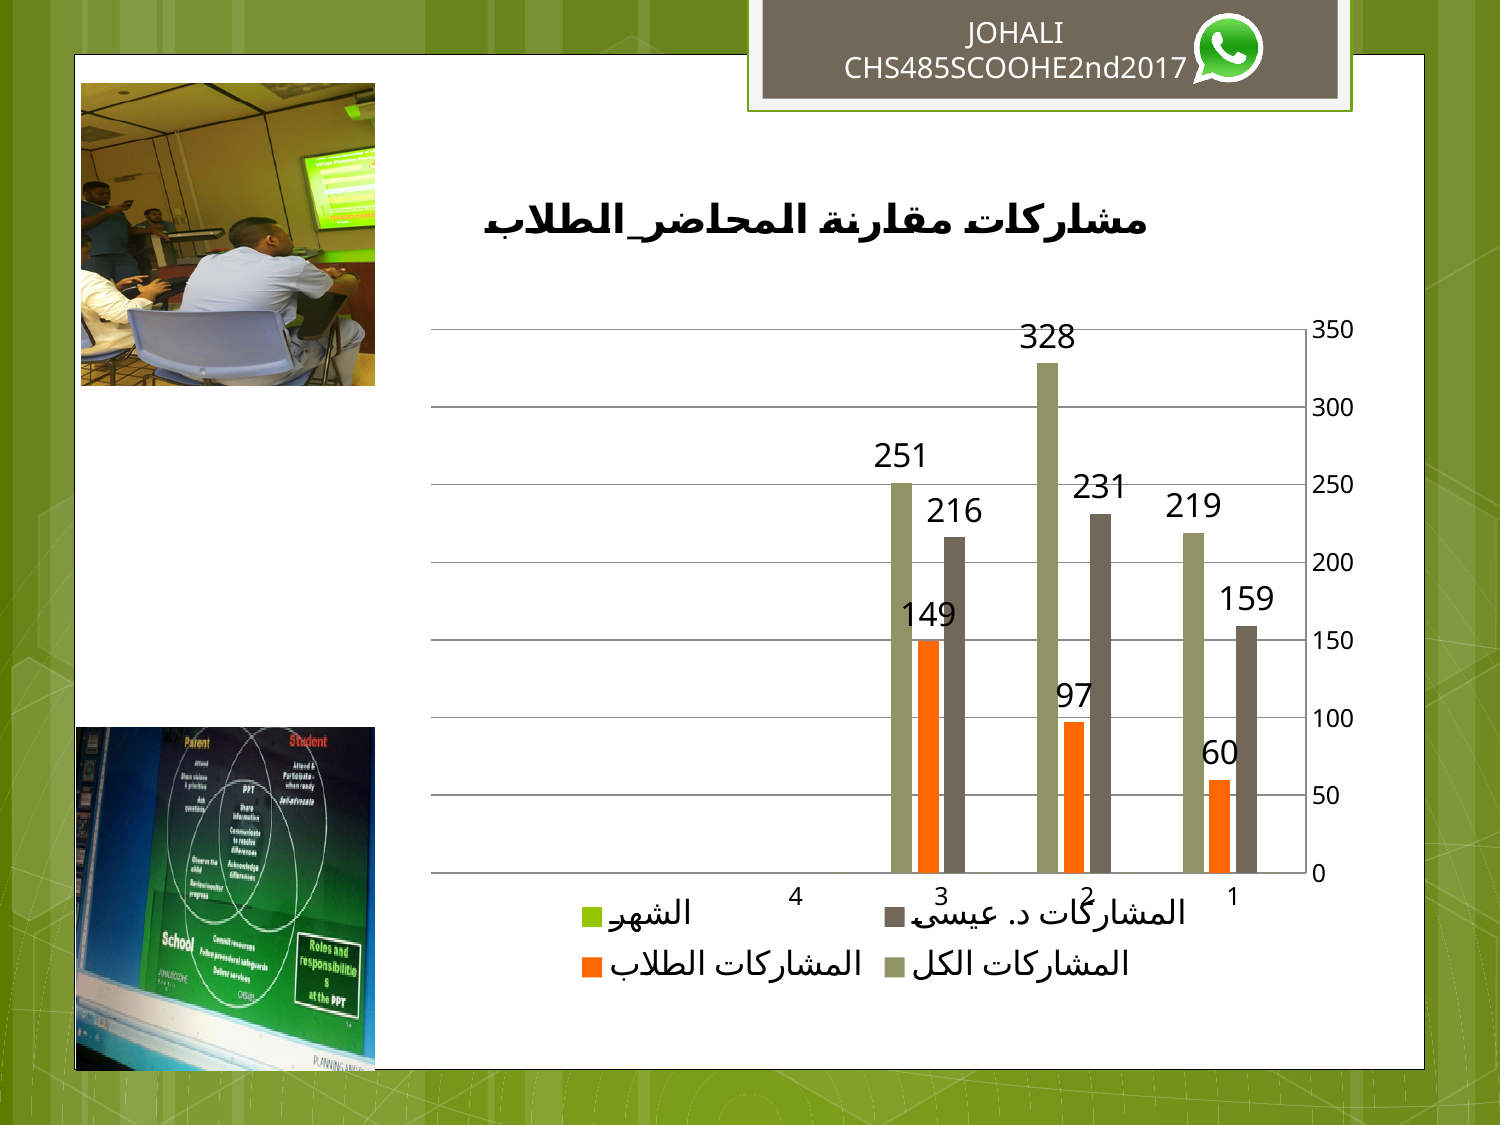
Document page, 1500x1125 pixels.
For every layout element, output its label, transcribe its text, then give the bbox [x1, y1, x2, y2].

picture [81, 83, 376, 386]
text_box JOHALI CHS485SCOOHE2nd2017 [809, 7, 1185, 92]
picture [76, 727, 376, 1071]
chart [386, 140, 1383, 997]
picture [1186, 7, 1267, 87]
